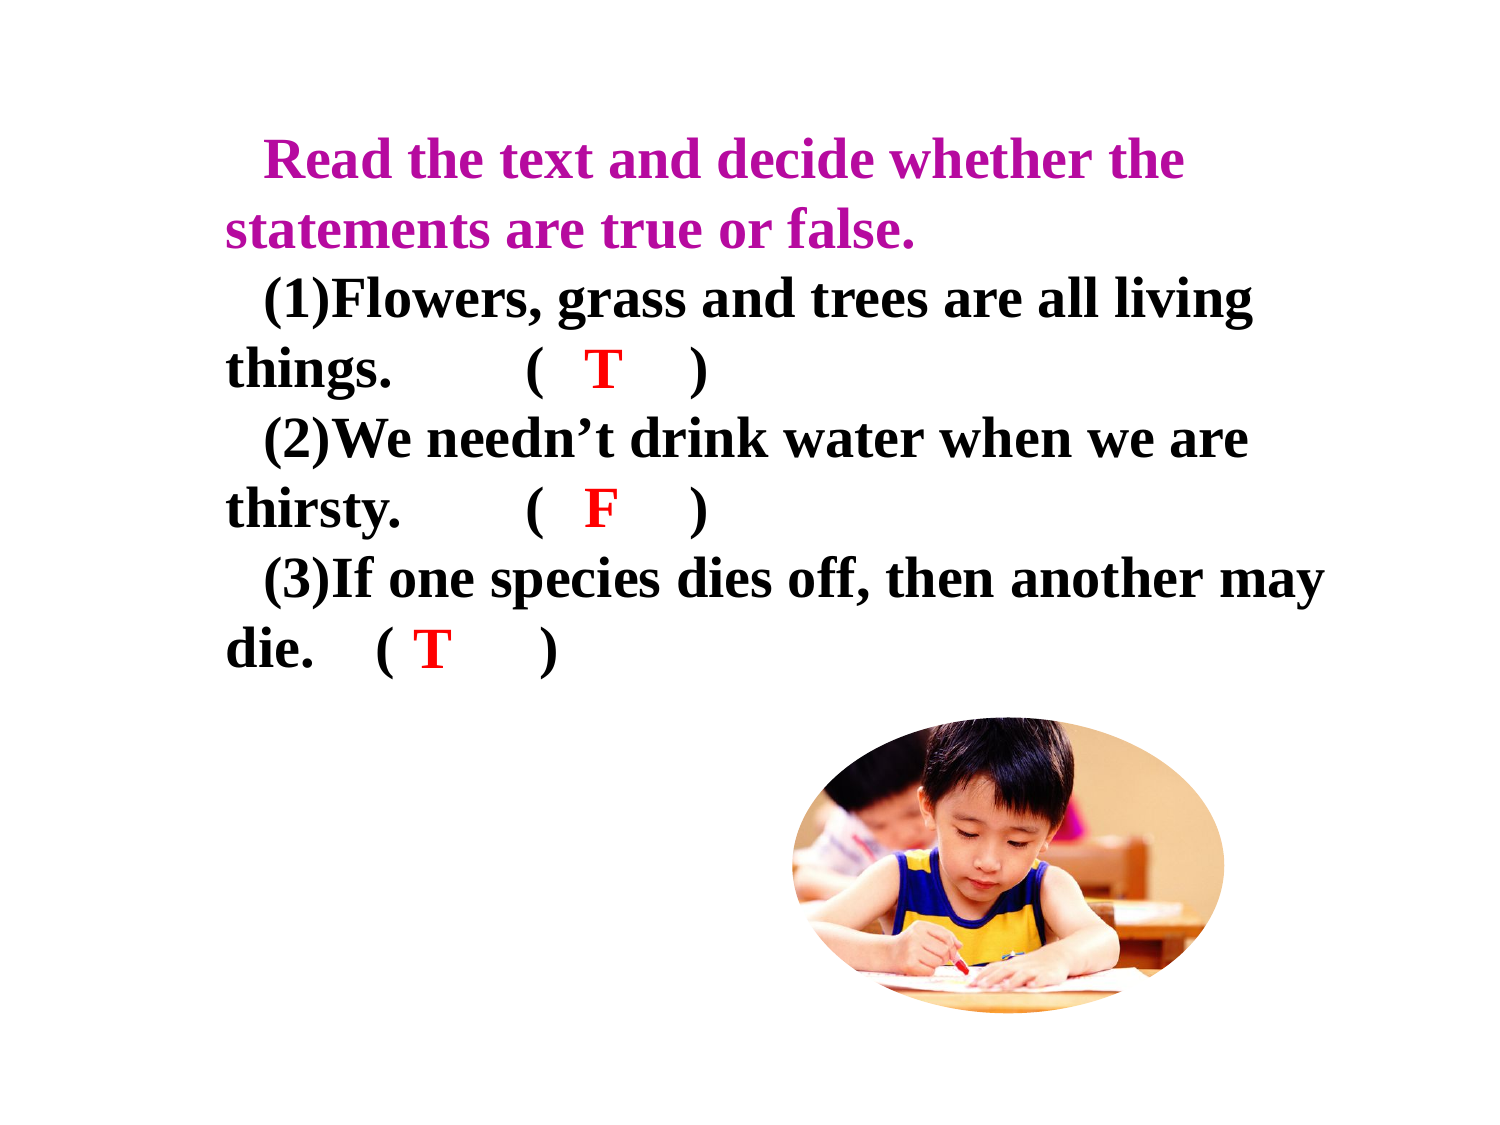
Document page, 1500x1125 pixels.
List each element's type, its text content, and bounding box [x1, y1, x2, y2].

text_box T [569, 322, 639, 408]
picture [792, 717, 1225, 1014]
text_box F [569, 462, 635, 547]
text_box Read the text and decide whether the statements are true or false. (1)Flowers, grass and trees are all living things. ( ) (2)We needn’t drink water when we are thirsty. ( ) (3)If one species dies off, then another may die. ( ) [210, 112, 1360, 687]
text_box T [398, 602, 539, 688]
